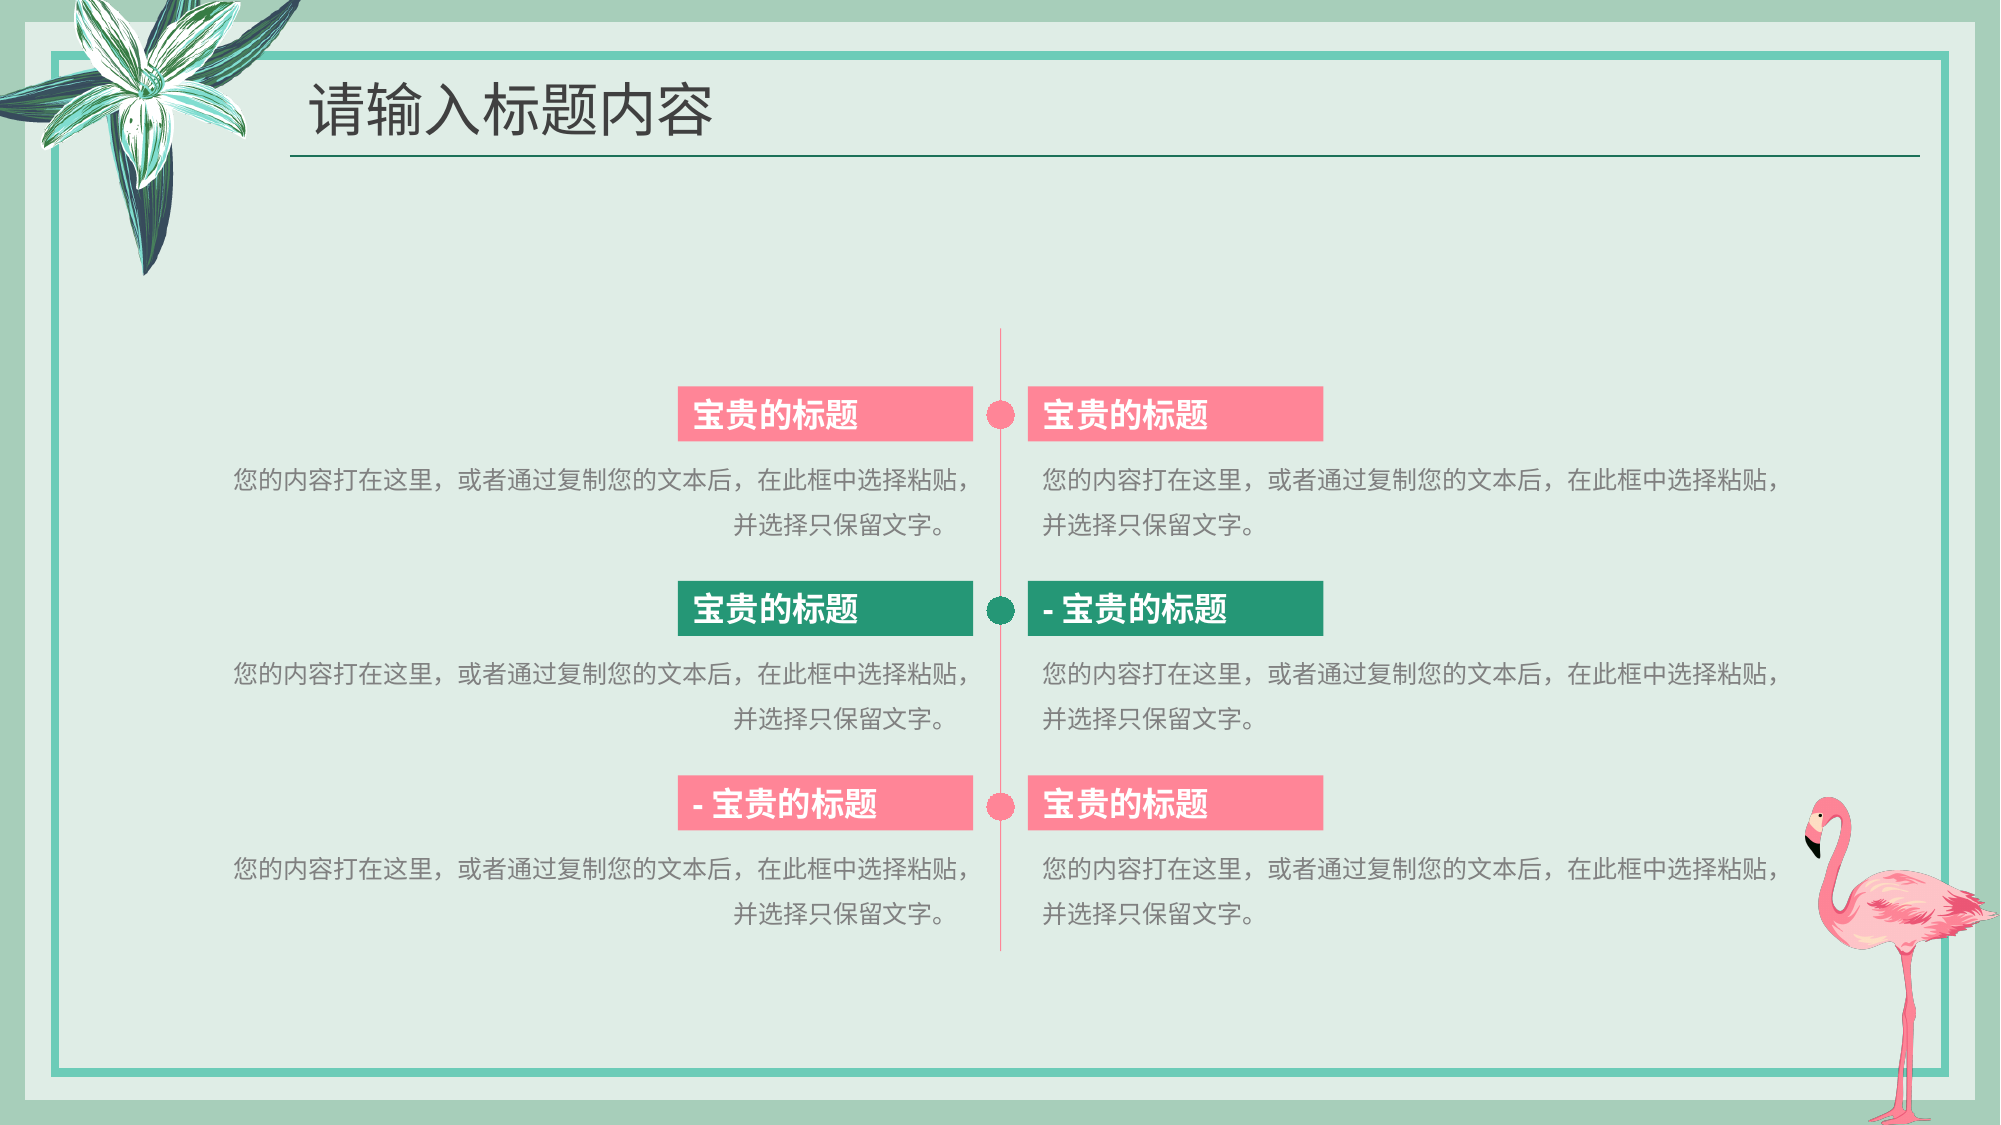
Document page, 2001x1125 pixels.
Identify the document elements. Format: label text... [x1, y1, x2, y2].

text_box [986, 596, 1015, 625]
picture [1805, 797, 2000, 1125]
text_box -宝贵的标题 [1027, 580, 1324, 636]
text_box 宝贵的标题 [677, 386, 974, 442]
text_box 您的内容打在这里，或者通过复制您的文本后，在此框中选择粘贴，并选择只保留文字。 [216, 831, 974, 986]
text_box 宝贵的标题 [677, 580, 974, 636]
text_box 您的内容打在这里，或者通过复制您的文本后，在此框中选择粘贴，并选择只保留文字。 [1027, 636, 1785, 792]
text_box 宝贵的标题 [1027, 775, 1324, 831]
text_box [986, 400, 1015, 429]
text_box [986, 792, 1015, 821]
text_box 宝贵的标题 [1027, 386, 1324, 442]
text_box 您的内容打在这里，或者通过复制您的文本后，在此框中选择粘贴，并选择只保留文字。 [1027, 442, 1785, 597]
picture [0, 0, 321, 280]
text_box 您的内容打在这里，或者通过复制您的文本后，在此框中选择粘贴，并选择只保留文字。 [216, 636, 974, 792]
text_box -宝贵的标题 [677, 775, 974, 831]
text_box 您的内容打在这里，或者通过复制您的文本后，在此框中选择粘贴，并选择只保留文字。 [1027, 831, 1785, 986]
text_box 您的内容打在这里，或者通过复制您的文本后，在此框中选择粘贴，并选择只保留文字。 [216, 442, 974, 597]
text_box 请输入标题内容 [292, 65, 730, 151]
